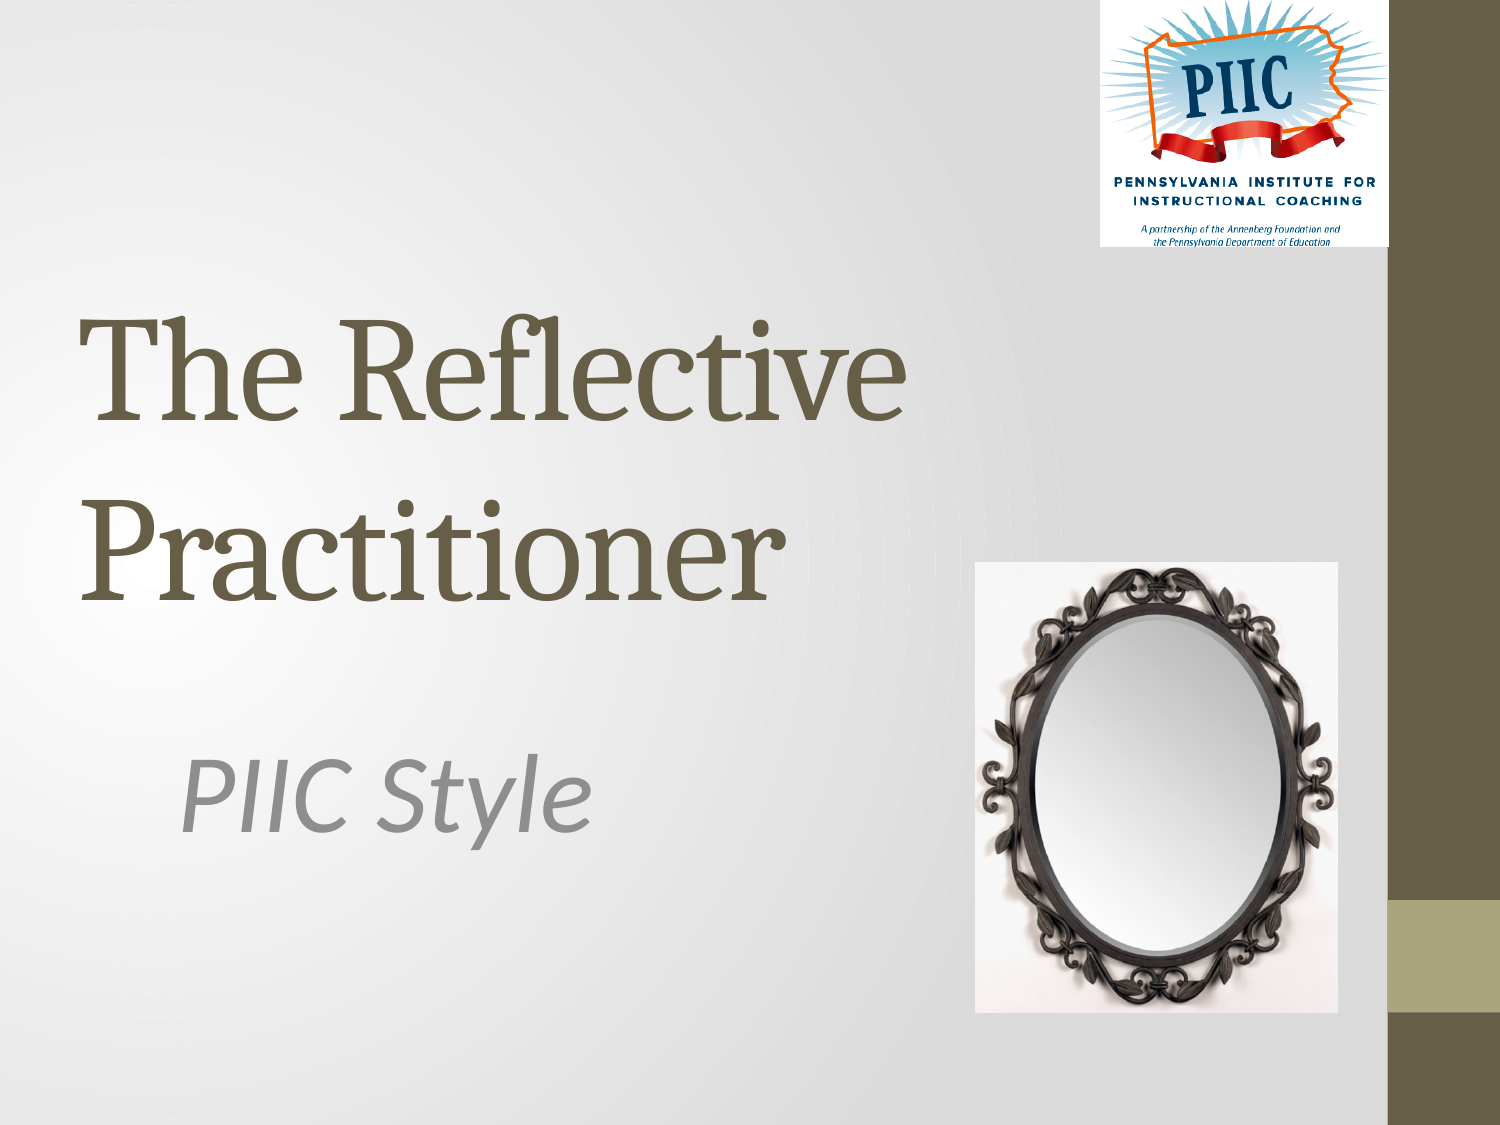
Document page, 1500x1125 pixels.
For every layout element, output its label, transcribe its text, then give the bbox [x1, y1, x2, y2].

subtitle PIIC Style [162, 712, 971, 888]
title The Reflective Practitioner [62, 212, 1300, 638]
picture [974, 561, 1339, 1013]
picture [1099, 0, 1390, 248]
